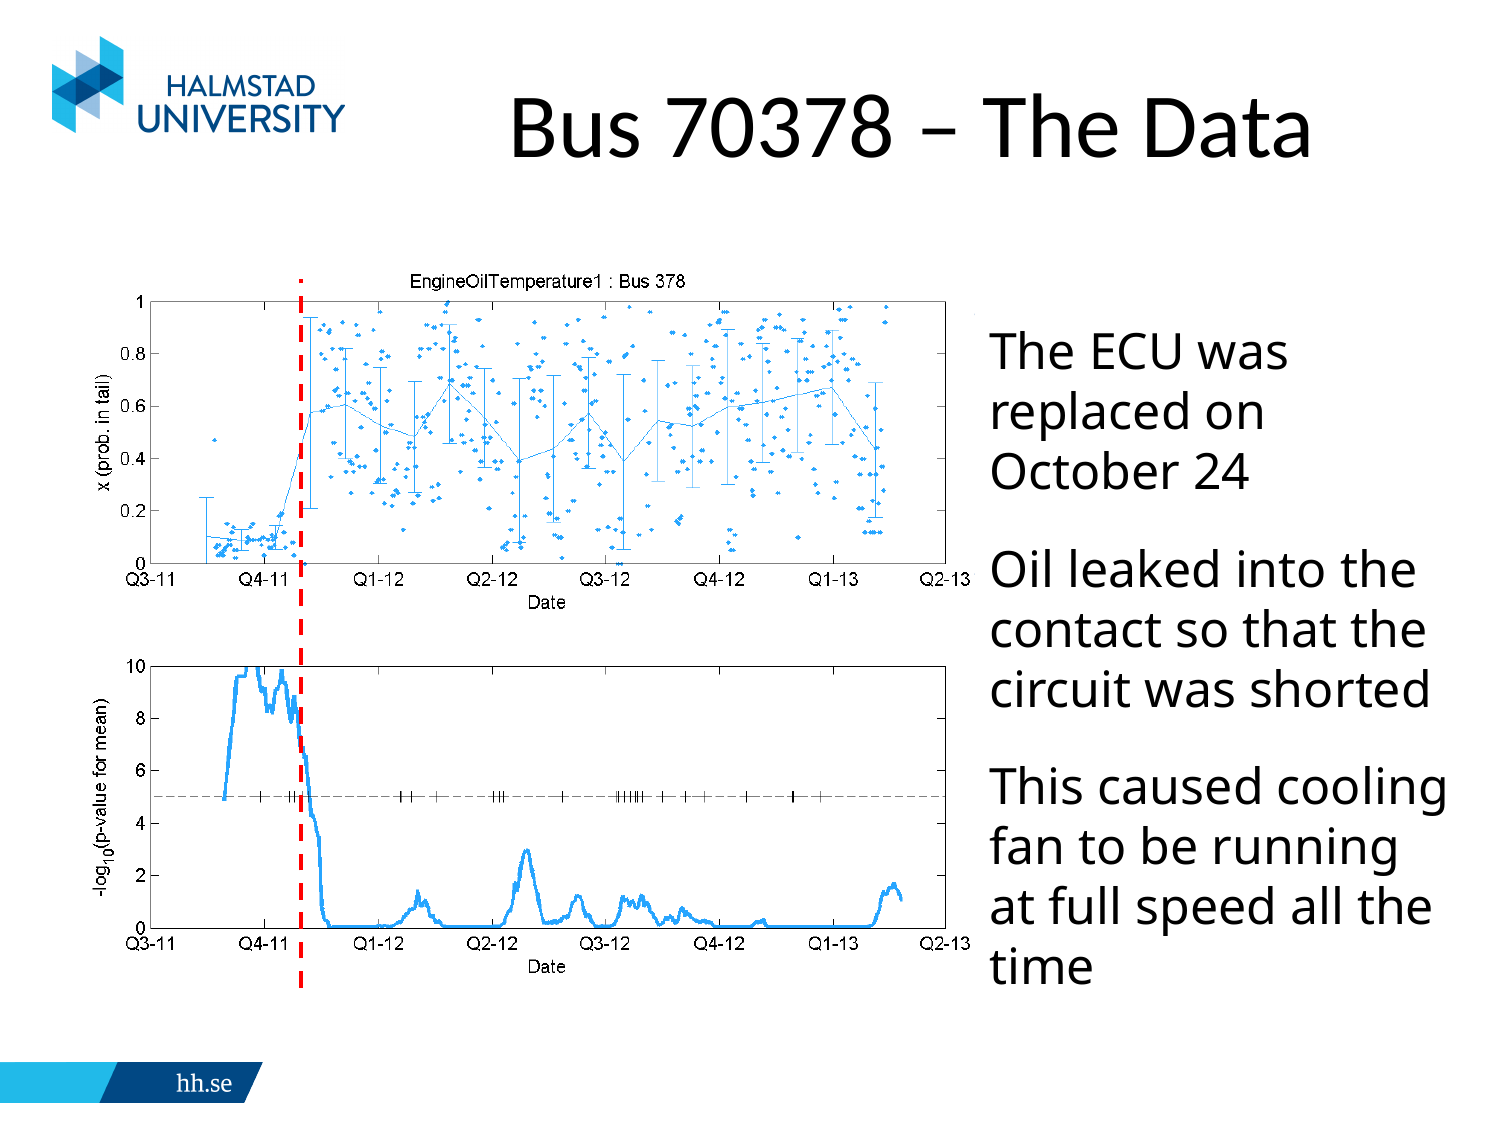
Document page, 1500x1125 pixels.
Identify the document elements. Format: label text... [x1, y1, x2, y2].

picture [17, 243, 1042, 1012]
picture [52, 36, 345, 133]
title Bus 70378 – The Data [419, 58, 1406, 246]
text_box The ECU was replaced on October 24 Oil leaked into the contact so that the circuit was shorted This caused cooling fan to be running at full speed all the time [1047, 312, 1471, 1003]
picture [0, 1062, 263, 1103]
